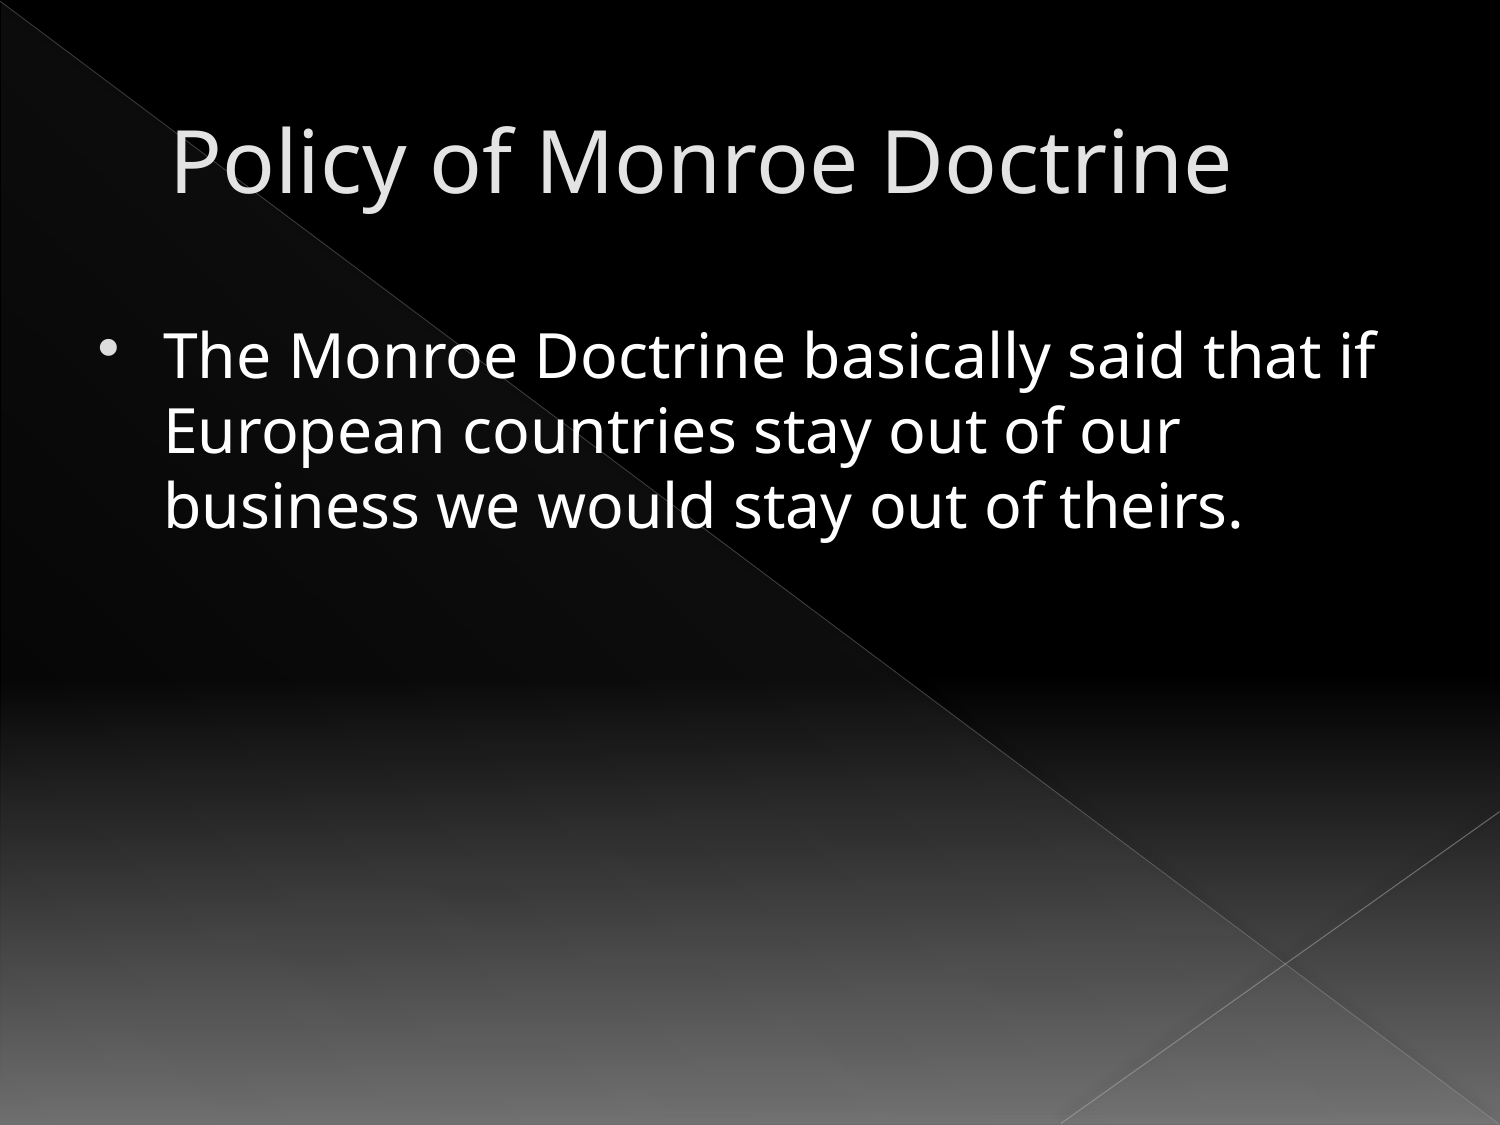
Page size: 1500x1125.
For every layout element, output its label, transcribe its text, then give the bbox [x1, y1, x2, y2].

title Policy of Monroe Doctrine [75, 43, 1425, 274]
list The Monroe Doctrine basically said that if European countries stay out of our business we would stay out of theirs. [75, 308, 1425, 1059]
